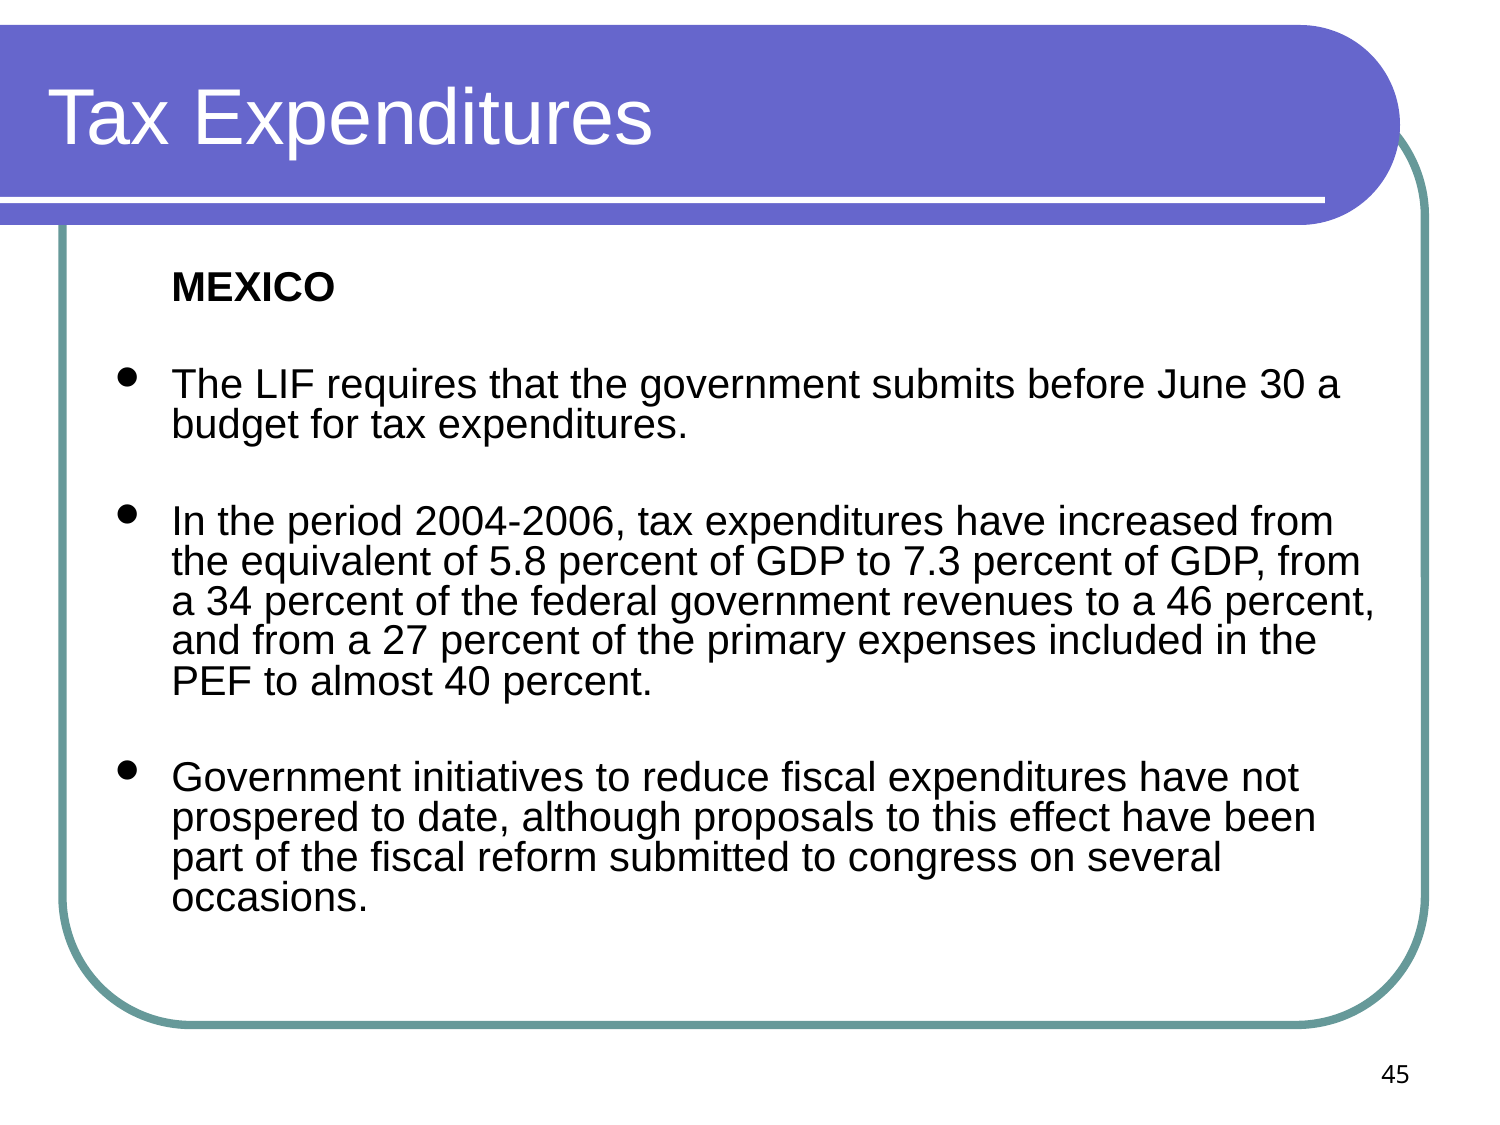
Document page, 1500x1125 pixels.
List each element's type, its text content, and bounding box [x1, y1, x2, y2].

slide_number 45 [1074, 1024, 1426, 1101]
title Tax Expenditures [31, 37, 1348, 188]
list MEXICO The LIF requires that the government submits before June 30 a budget for tax expenditures. In the period 2004-2006, tax expenditures have increased from the equivalent of 5.8 percent of GDP to 7.3 percent of GDP, from a 34 percent of the federal government revenues to a 46 percent, and from a 27 percent of the primary expenses included in the PEF to almost 40 percent. Government initiatives to reduce fiscal expenditures have not prospered to date, although proposals to this effect have been part of the fiscal reform submitted to congress on several occasions. [99, 262, 1401, 988]
